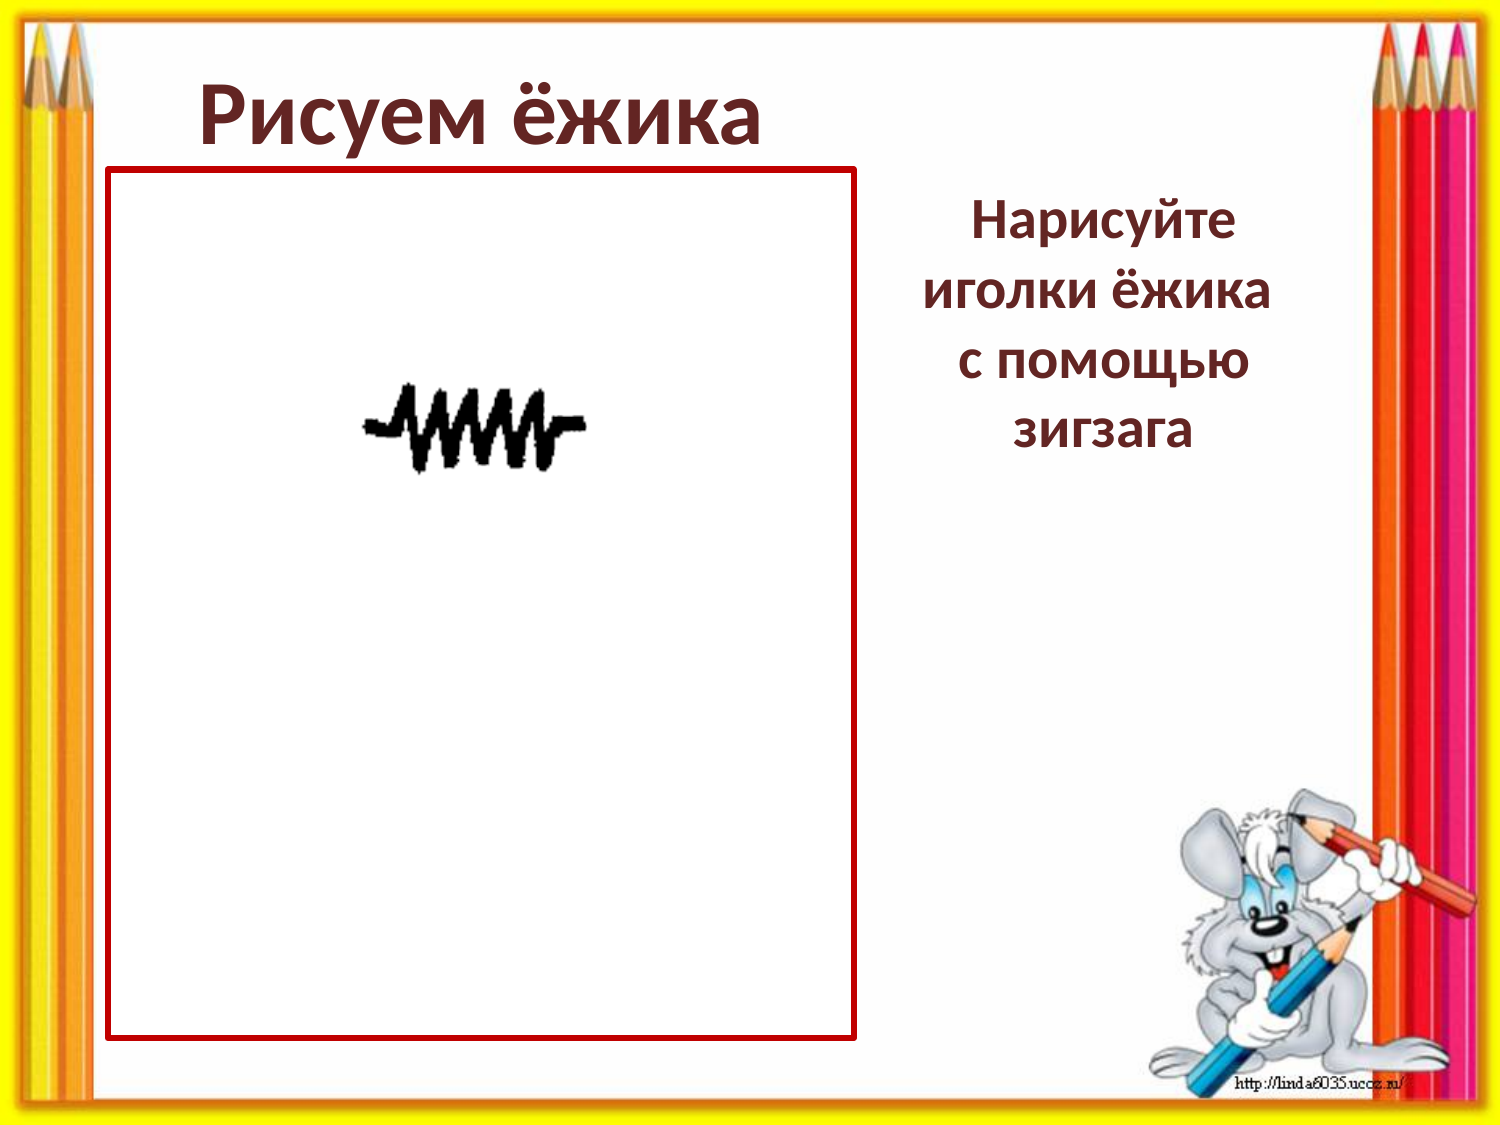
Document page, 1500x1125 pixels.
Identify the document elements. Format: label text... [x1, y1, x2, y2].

picture [0, 0, 1500, 1125]
title Нарисуйте иголки ёжика с помощью зигзага [868, 172, 1341, 764]
text_box Рисуем ёжика [112, 42, 851, 172]
